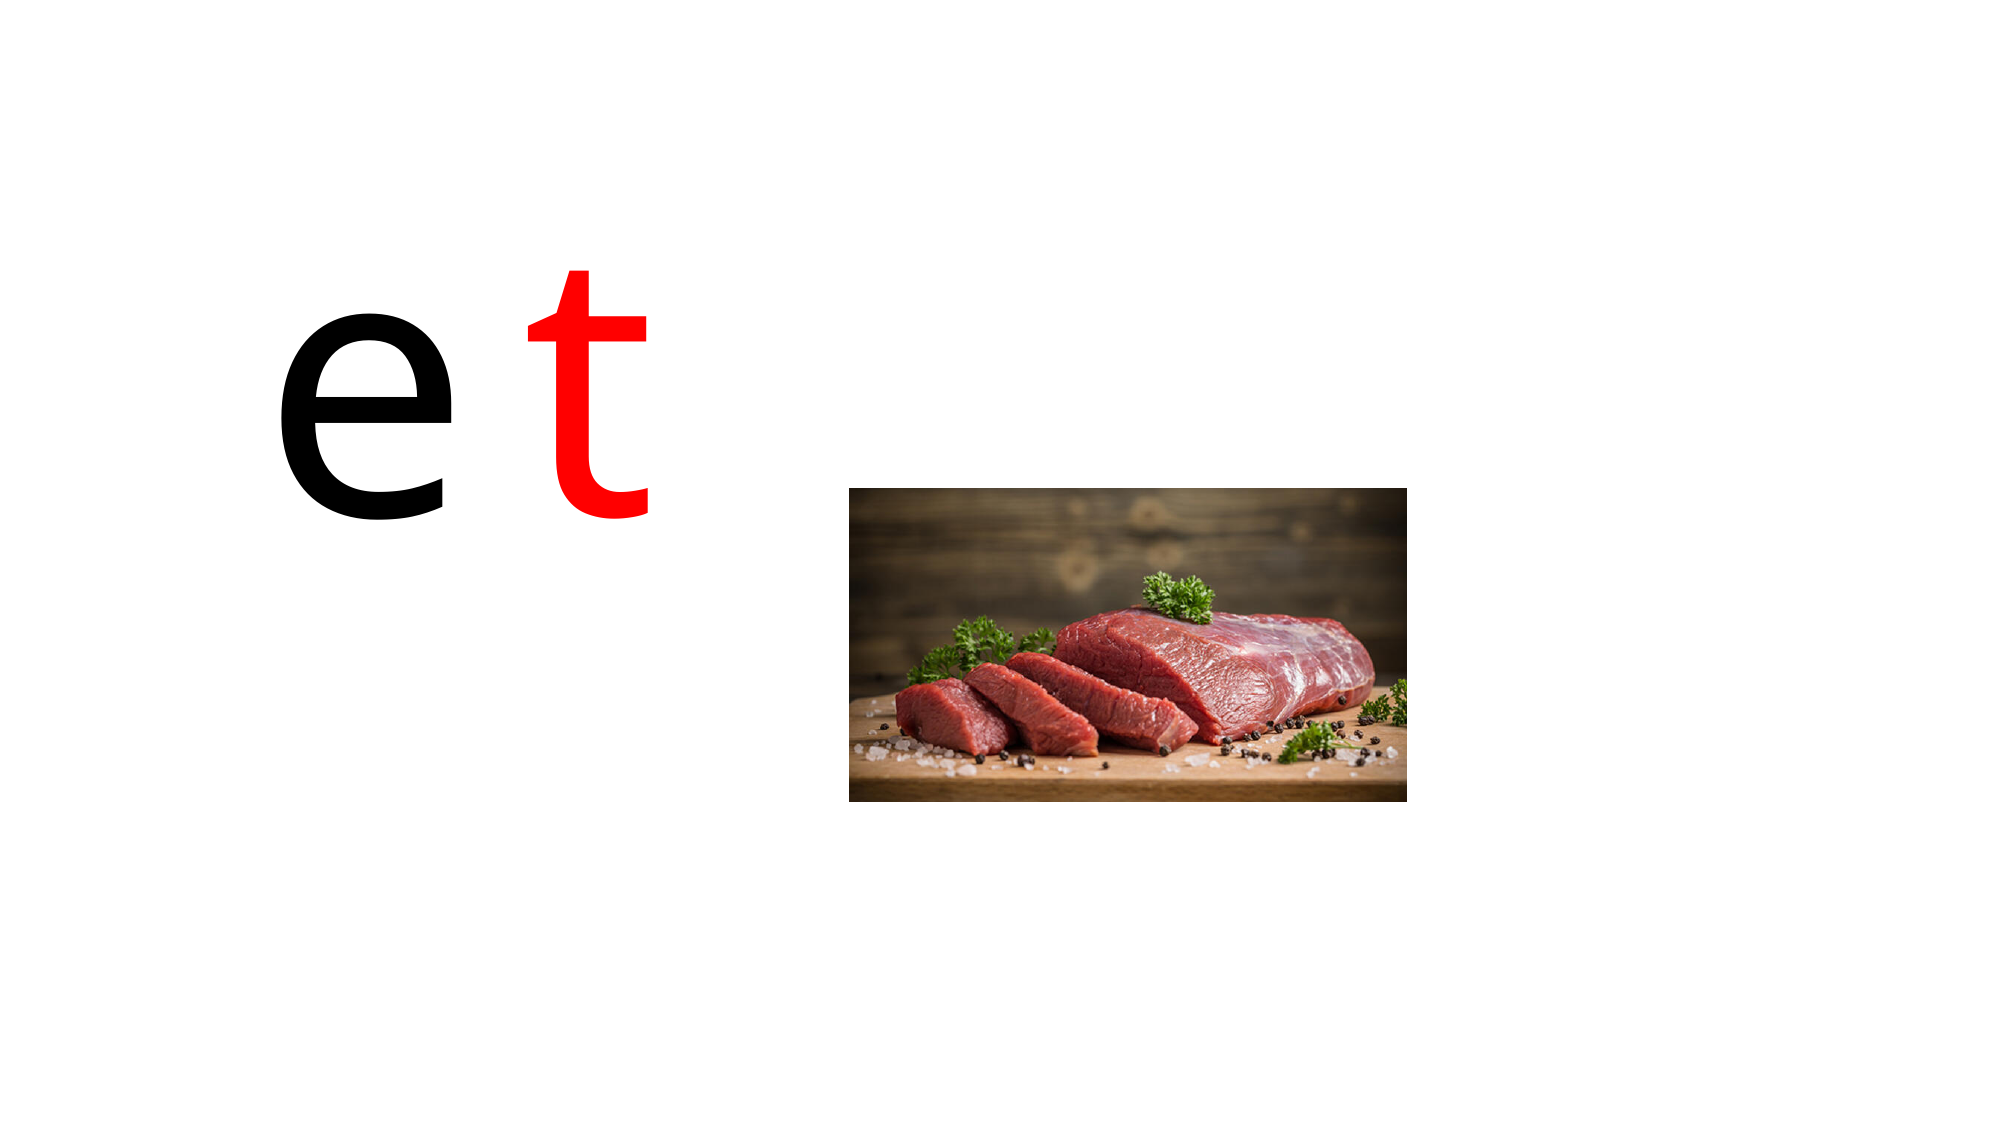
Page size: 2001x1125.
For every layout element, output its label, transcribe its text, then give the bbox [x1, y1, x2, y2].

text_box t [507, 188, 809, 605]
list e [246, 188, 507, 605]
picture [849, 488, 1407, 803]
